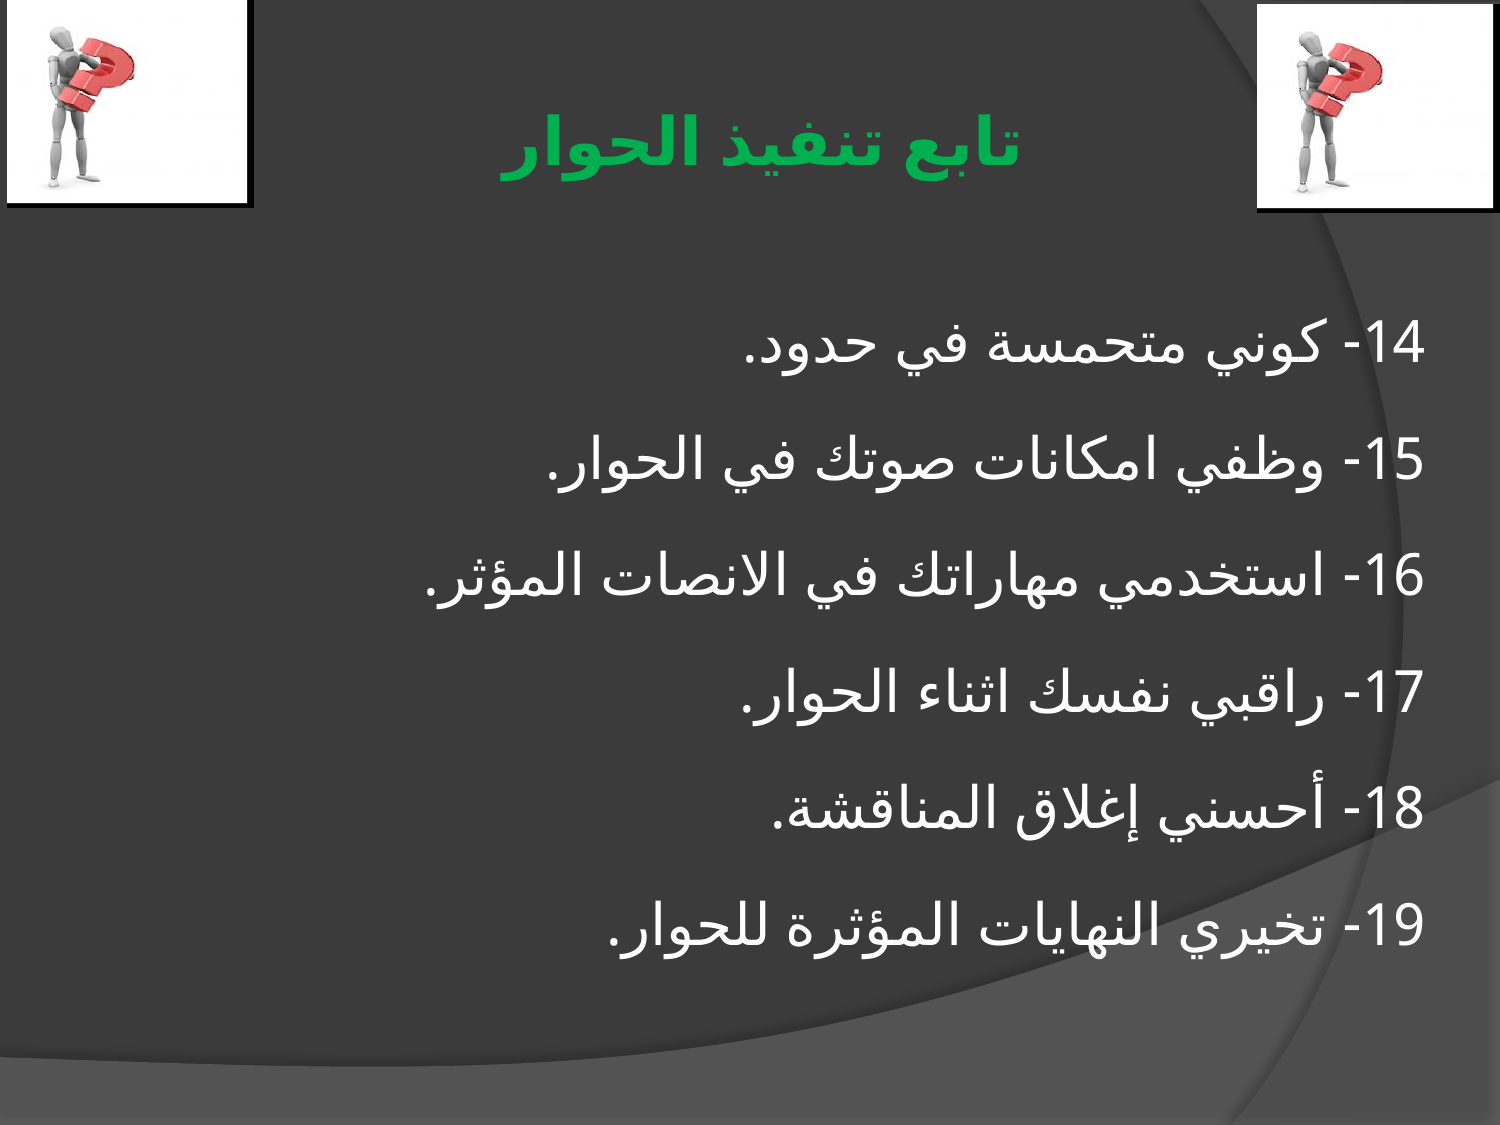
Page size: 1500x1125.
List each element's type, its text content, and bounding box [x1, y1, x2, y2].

picture [6, 0, 255, 209]
picture [1257, 3, 1500, 213]
list 14- كوني متحمسة في حدود. 15- وظفي امكانات صوتك في الحوار. 16- استخدمي مهاراتك في الانصات المؤثر. 17- راقبي نفسك اثناء الحوار. 18- أحسني إغلاق المناقشة. 19- تخيري النهايات المؤثرة للحوار. [75, 262, 1447, 1071]
title تابع تنفيذ الحوار [75, 45, 1436, 233]
